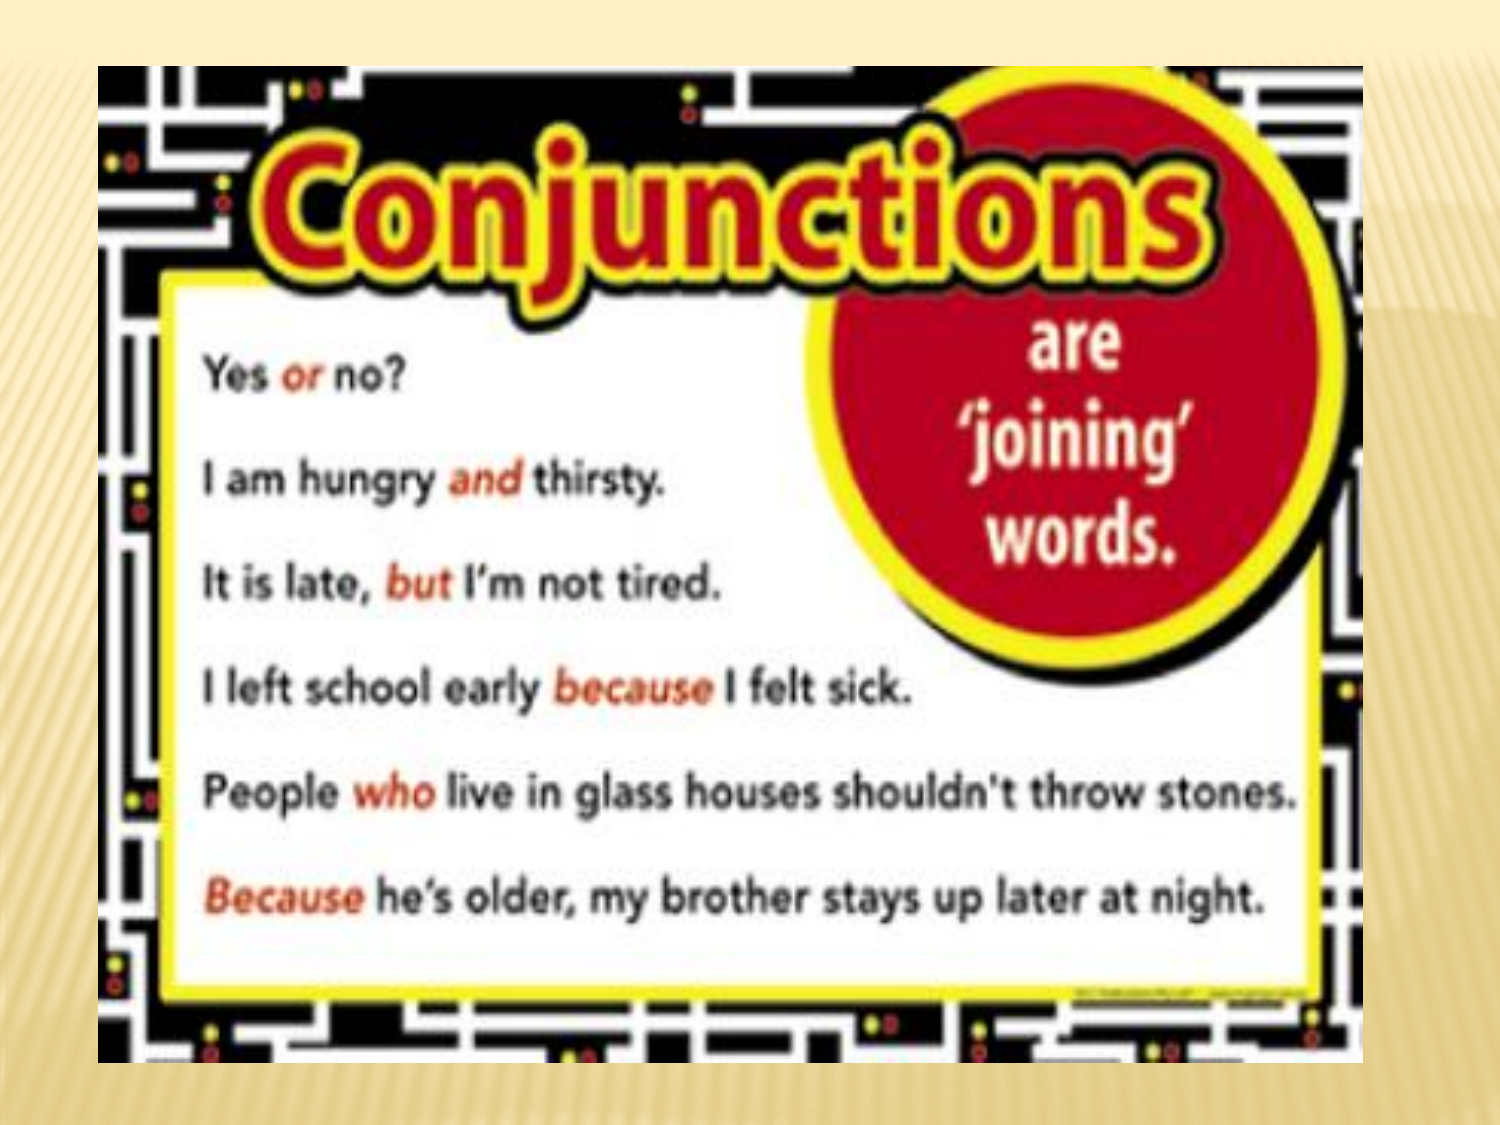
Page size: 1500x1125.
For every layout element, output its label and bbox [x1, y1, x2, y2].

picture [98, 66, 1363, 1063]
